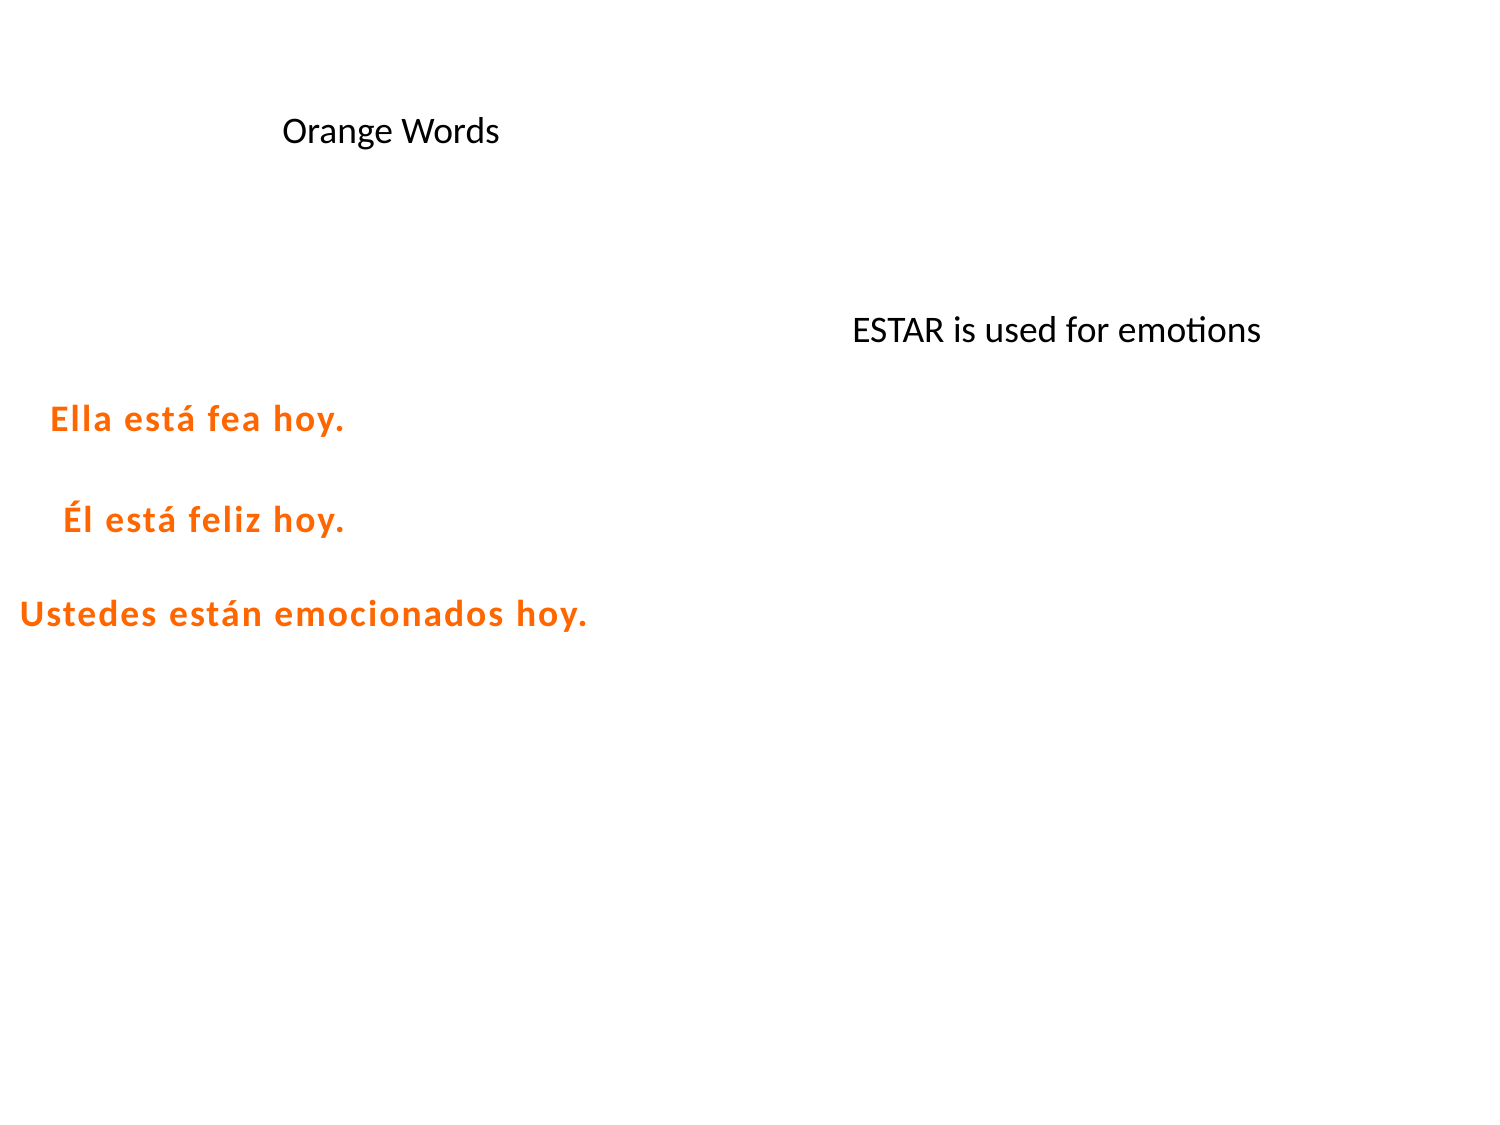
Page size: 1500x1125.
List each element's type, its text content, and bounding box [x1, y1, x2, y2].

text_box Ustedes están emocionados hoy. [5, 581, 604, 686]
text_box Orange Words [267, 98, 515, 158]
text_box ESTAR is used for emotions [837, 297, 1277, 357]
text_box Él está feliz hoy. [48, 487, 361, 593]
text_box Ella está fea hoy. [35, 386, 361, 491]
